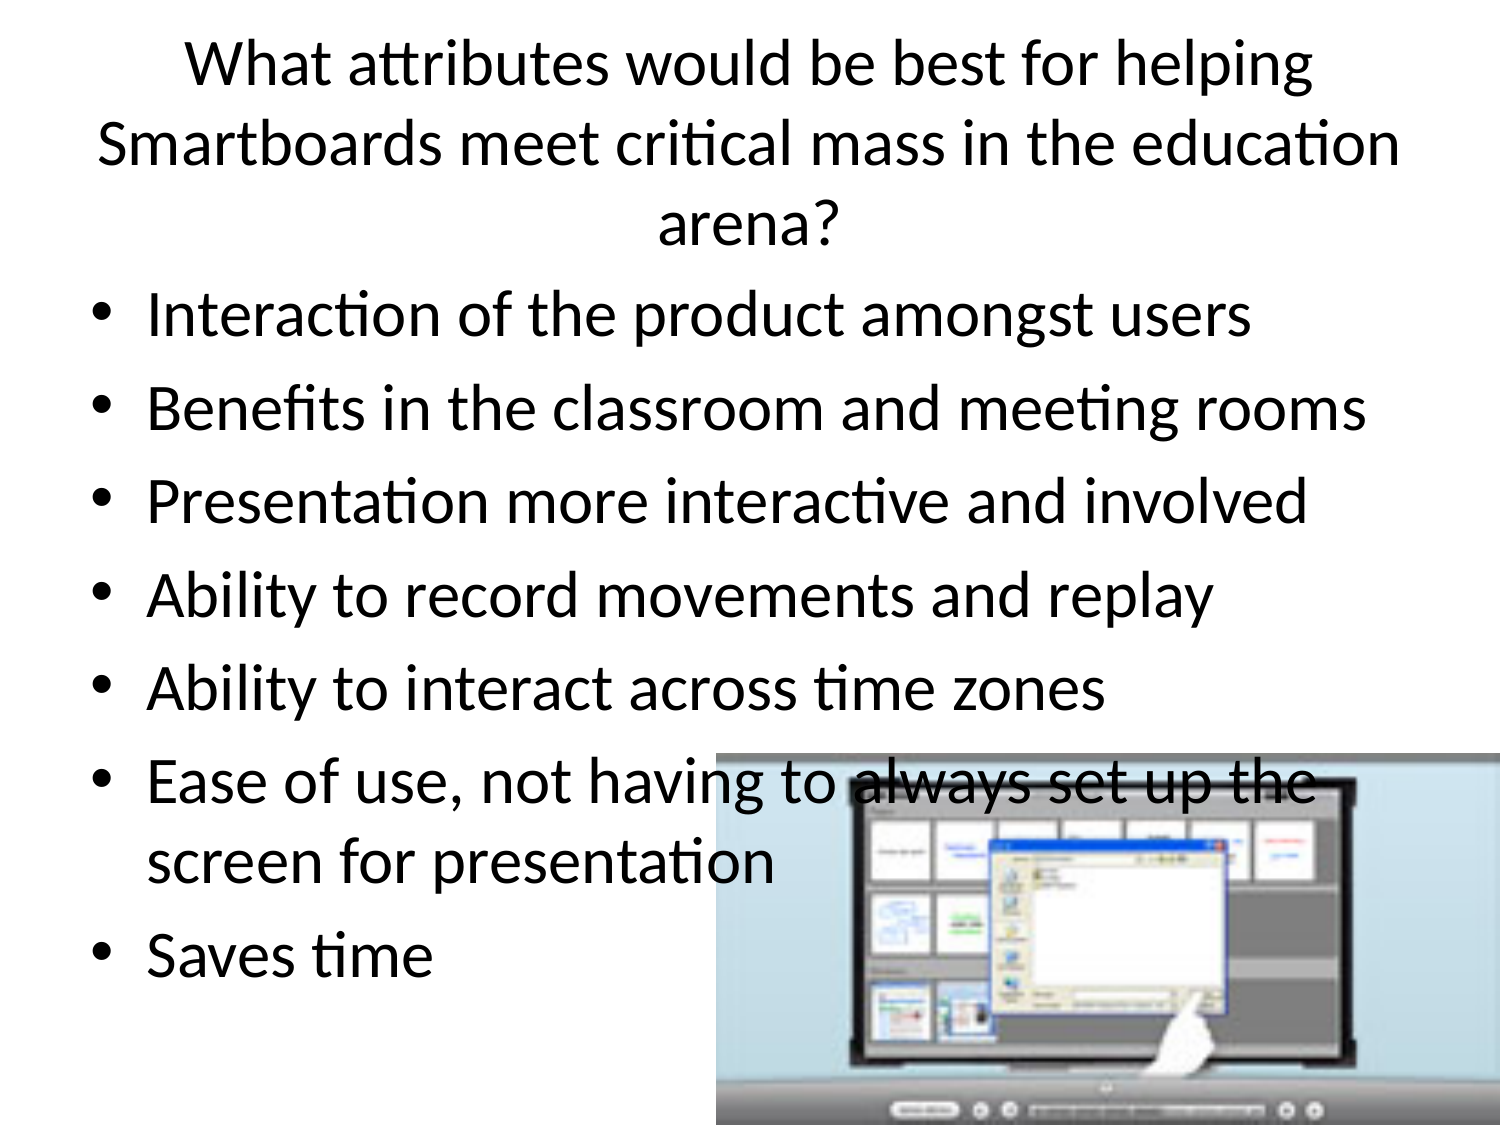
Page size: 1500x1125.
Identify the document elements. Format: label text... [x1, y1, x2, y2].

title What attributes would be best for helping Smartboards meet critical mass in the education arena? [75, 45, 1425, 233]
picture [715, 752, 1500, 1125]
list Interaction of the product amongst users Benefits in the classroom and meeting rooms Presentation more interactive and involved Ability to record movements and replay Ability to interact across time zones Ease of use, not having to always set up the screen for presentation Saves time [75, 262, 1425, 1005]
